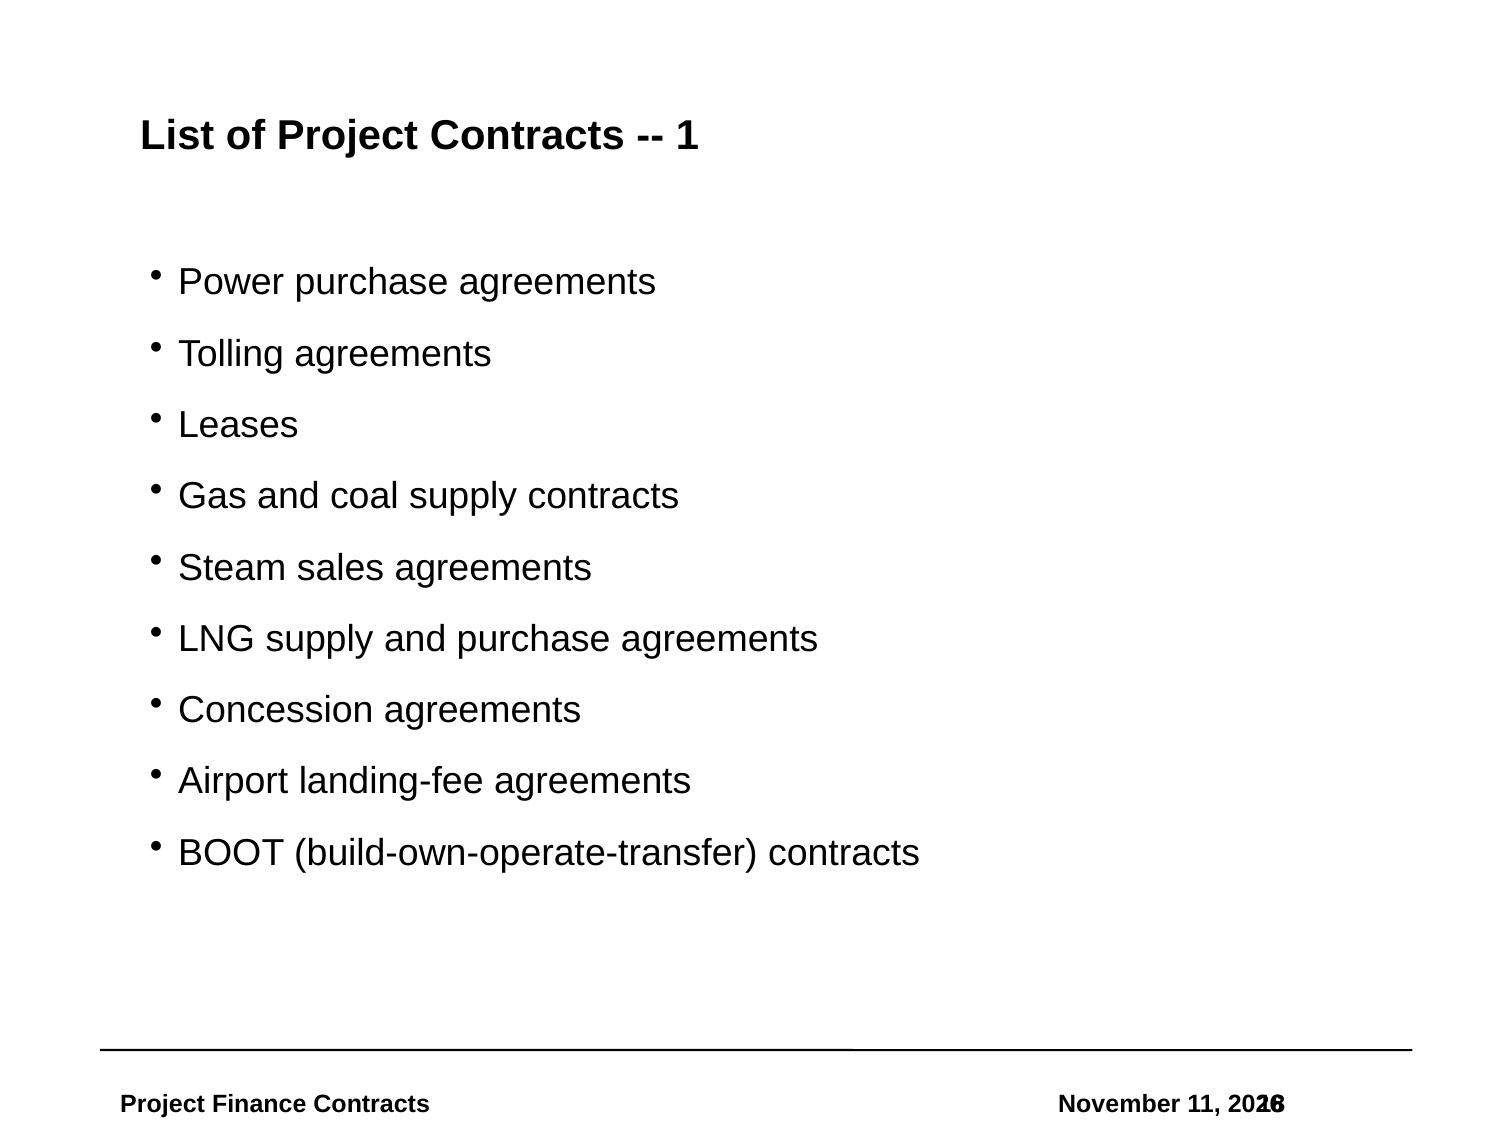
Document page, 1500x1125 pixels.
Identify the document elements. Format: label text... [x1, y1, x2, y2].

list Power purchase agreements Tolling agreements Leases Gas and coal supply contracts Steam sales agreements LNG supply and purchase agreements Concession agreements Airport landing-fee agreements BOOT (build-own-operate-transfer) contracts [124, 249, 1376, 1001]
title List of Project Contracts -- 1 [124, 99, 1288, 226]
